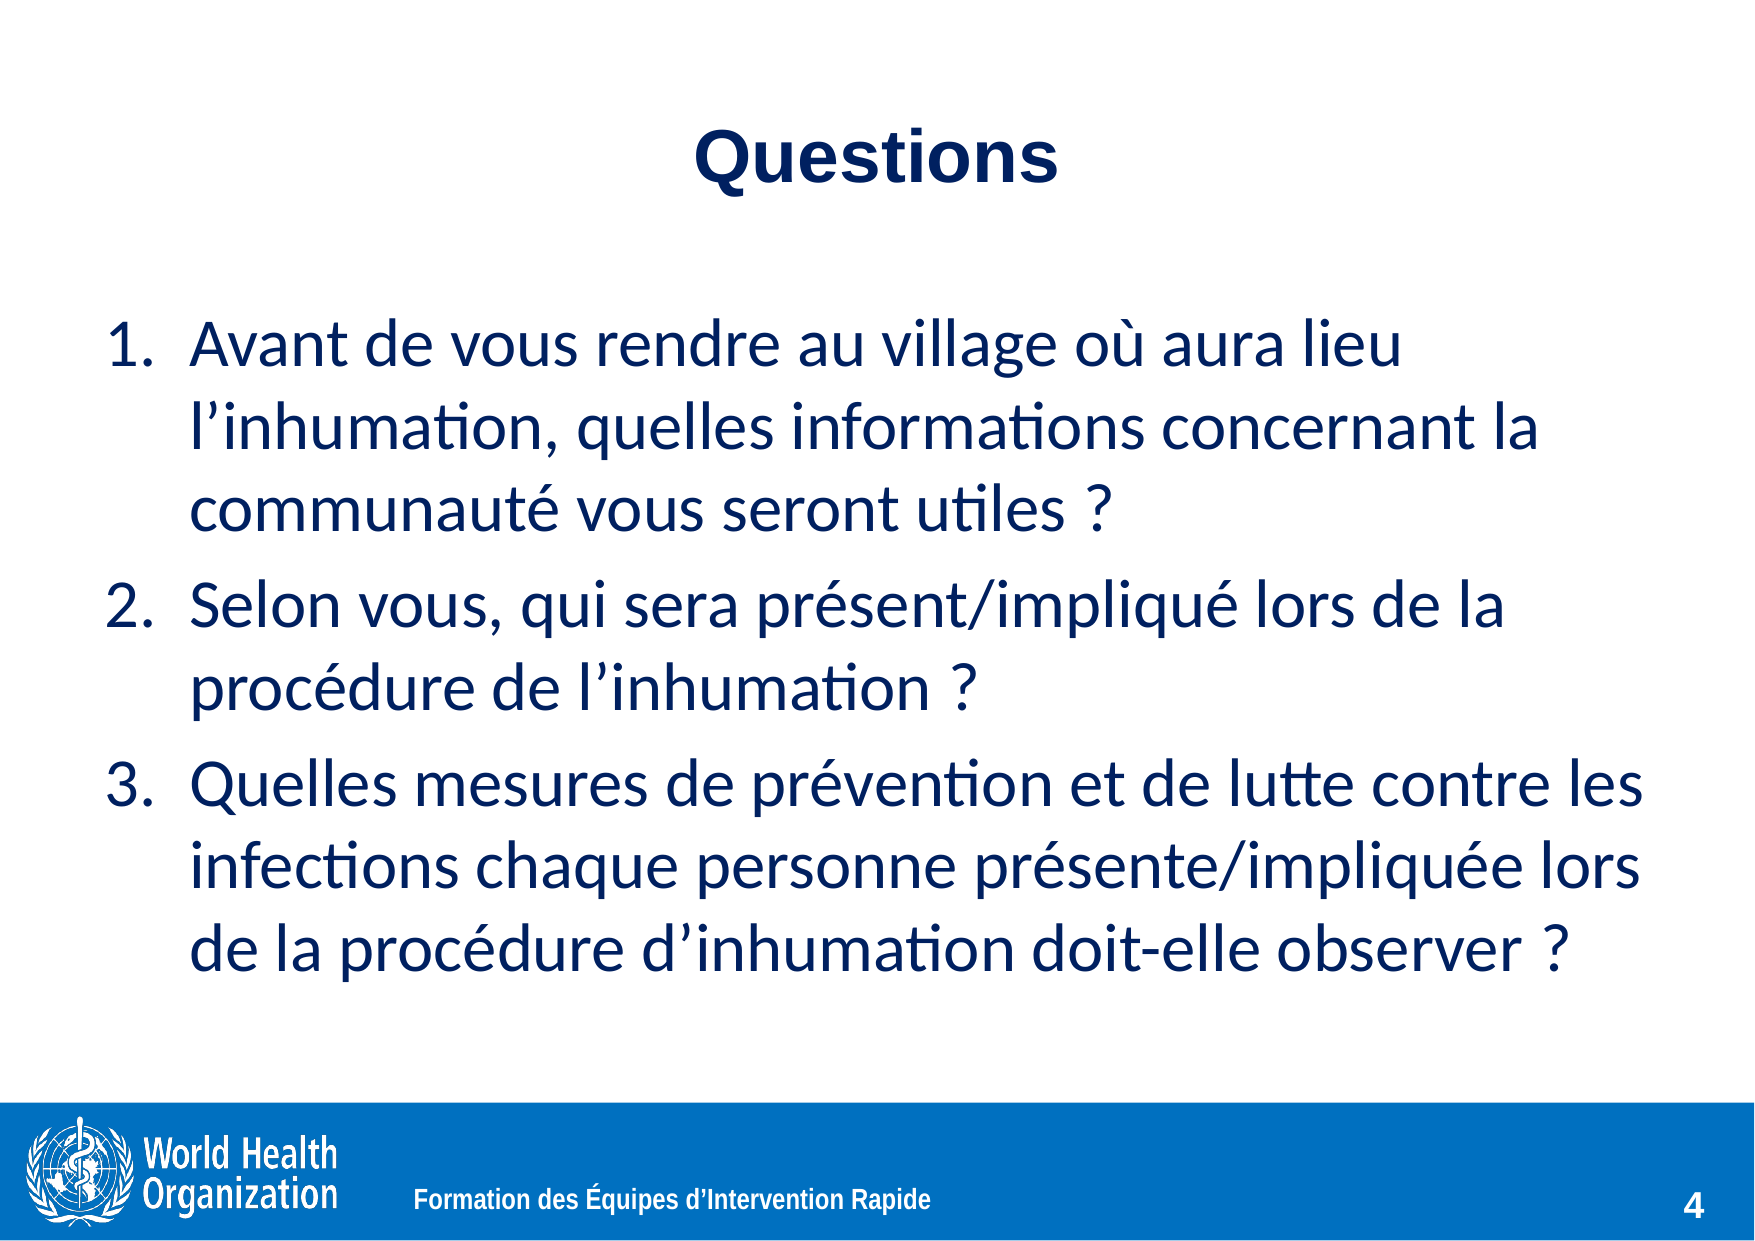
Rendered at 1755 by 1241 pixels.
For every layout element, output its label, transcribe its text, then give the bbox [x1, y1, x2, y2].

picture [25, 1116, 337, 1227]
title Questions [87, 49, 1667, 257]
list Avant de vous rendre au village où aura lieu l’inhumation, quelles informations concernant la communauté vous seront utiles ? Selon vous, qui sera présent/impliqué lors de la procédure de l’inhumation ? Quelles mesures de prévention et de lutte contre les infections chaque personne présente/impliquée lors de la procédure d’inhumation doit-elle observer ? [87, 289, 1667, 1108]
